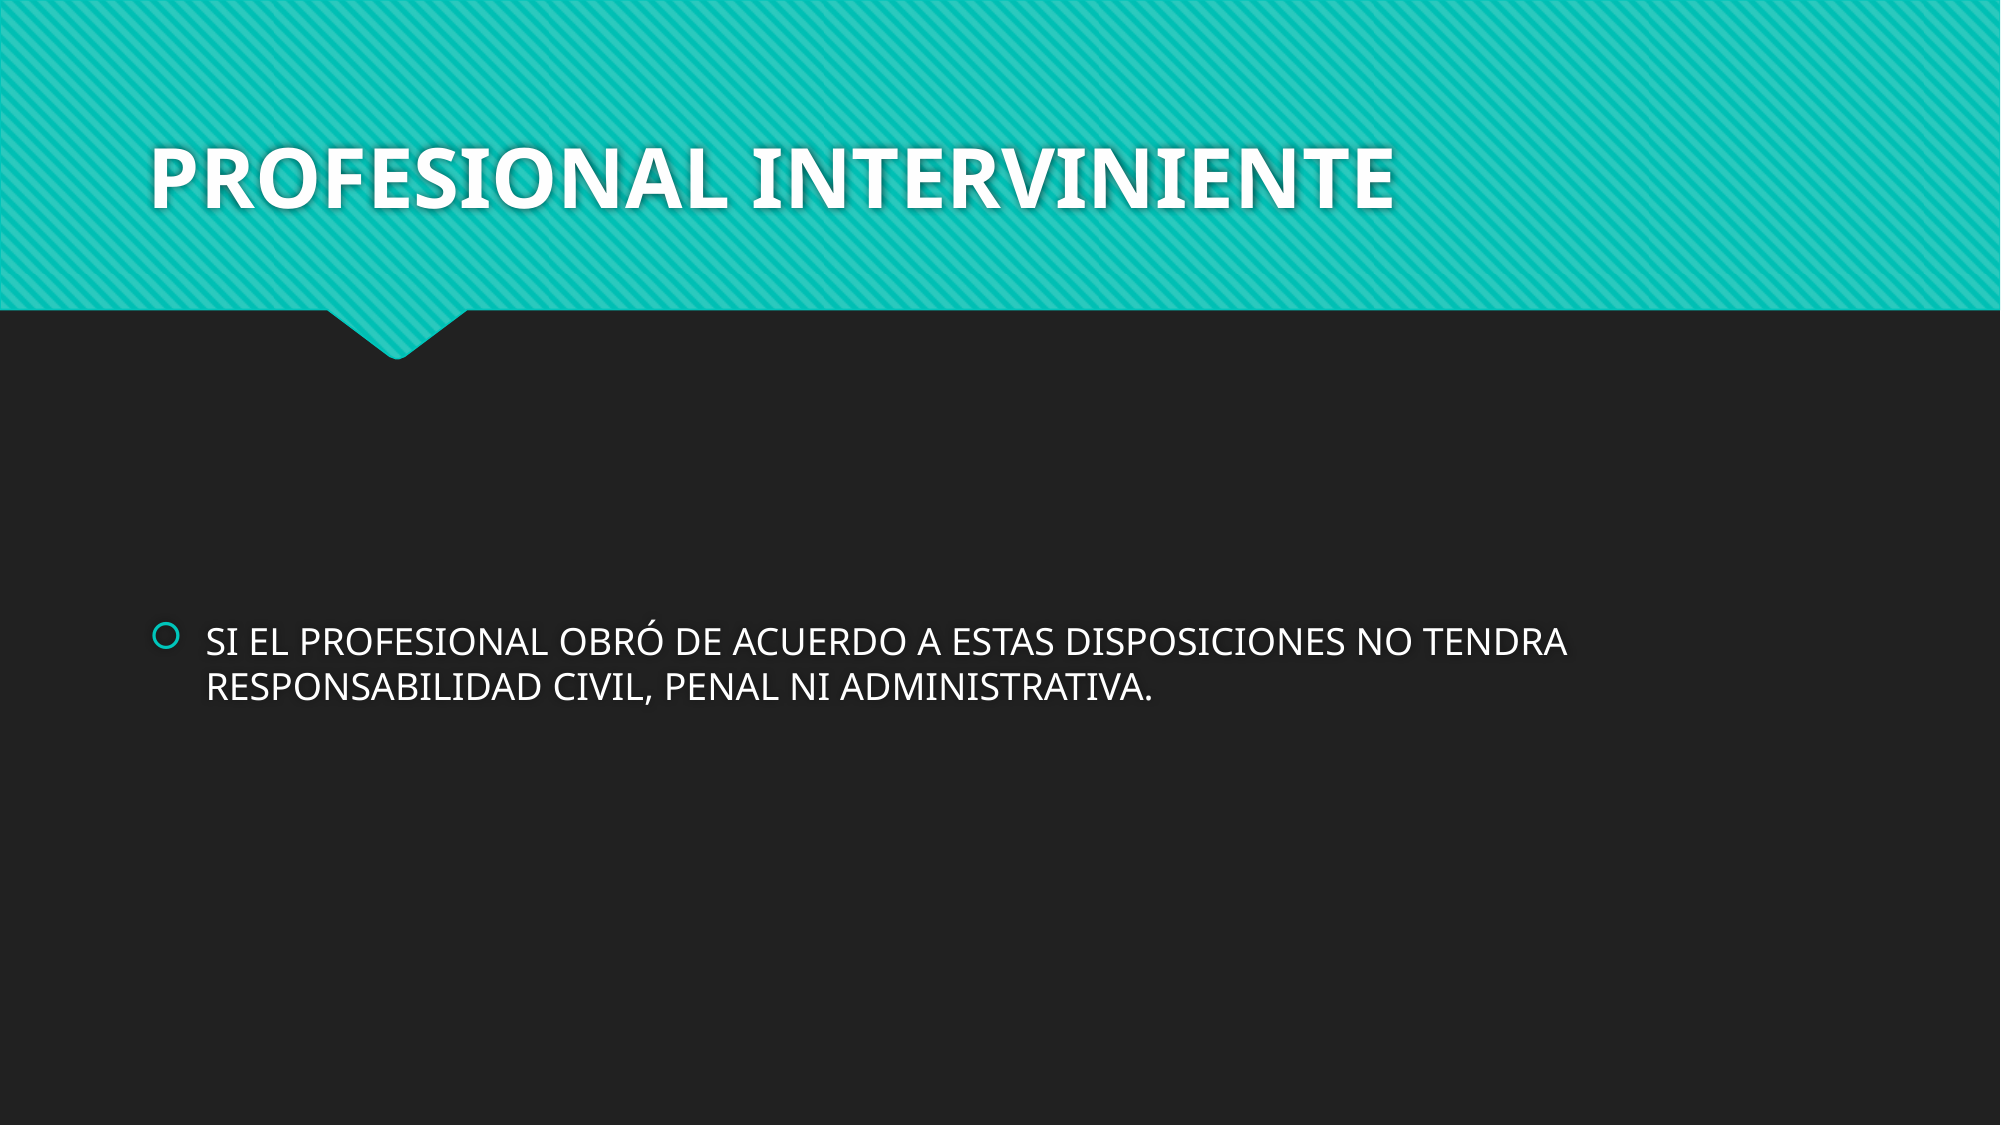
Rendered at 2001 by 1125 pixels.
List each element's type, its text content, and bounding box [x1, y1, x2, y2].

title PROFESIONAL INTERVINIENTE [132, 73, 1868, 233]
list SI EL PROFESIONAL OBRÓ DE ACUERDO A ESTAS DISPOSICIONES NO TENDRA RESPONSABILIDAD CIVIL, PENAL NI ADMINISTRATIVA. [134, 364, 1866, 962]
